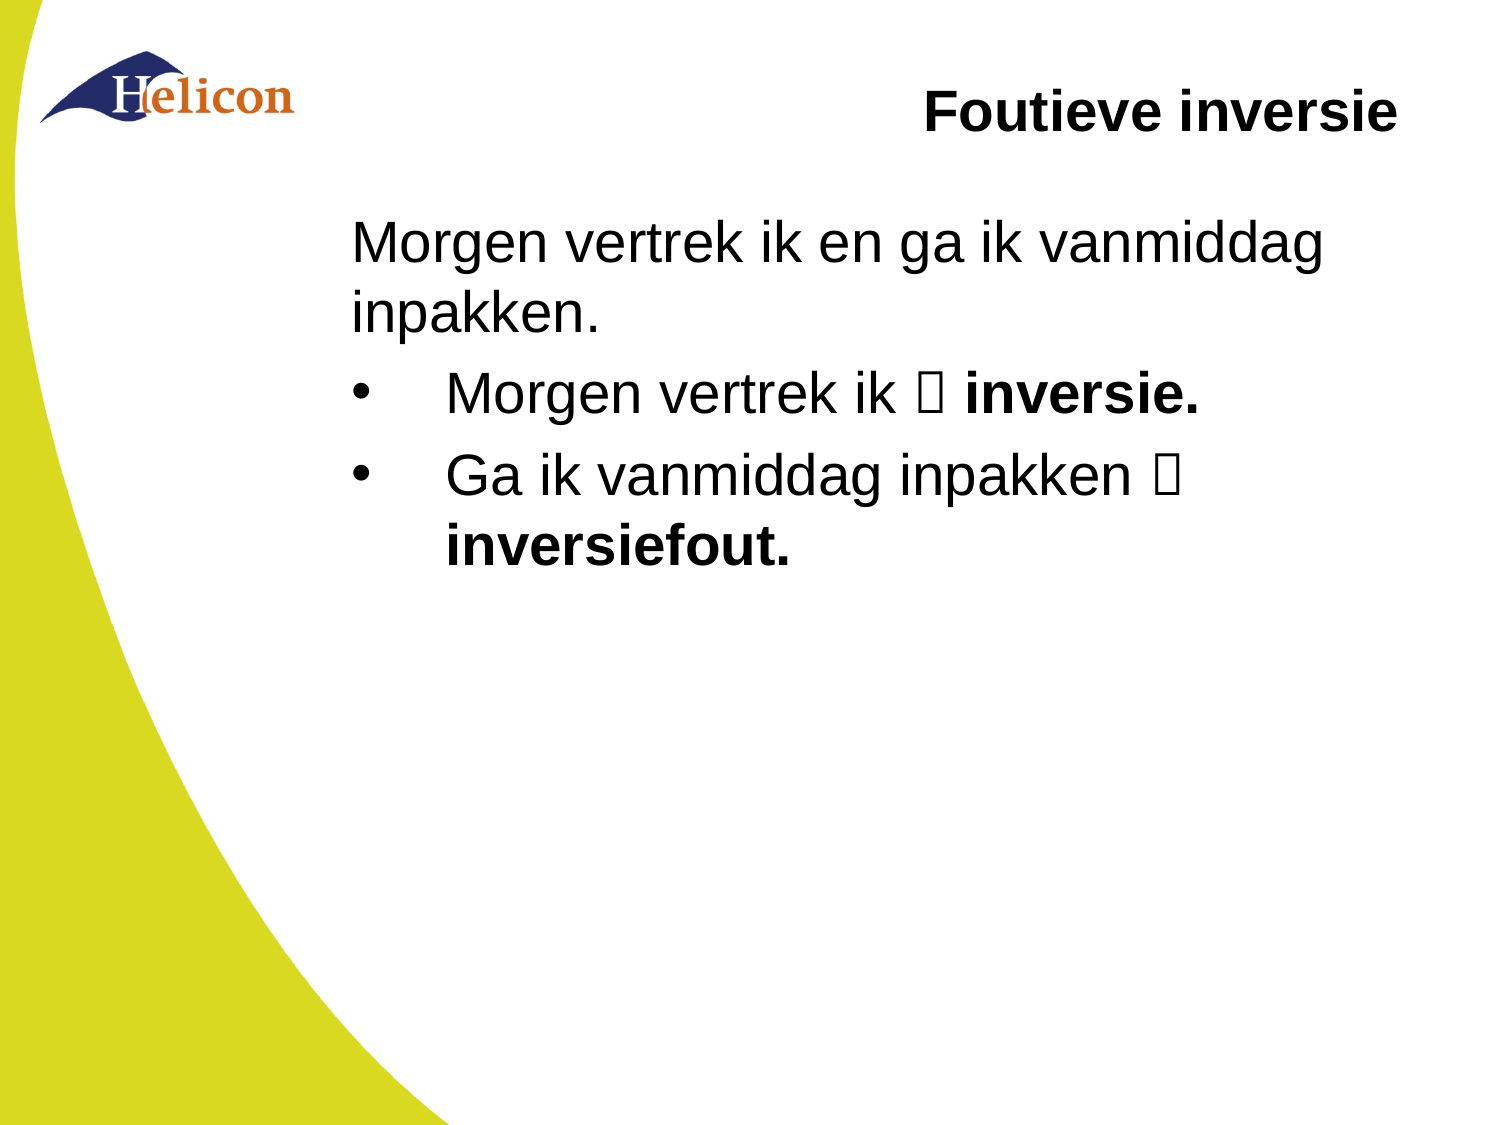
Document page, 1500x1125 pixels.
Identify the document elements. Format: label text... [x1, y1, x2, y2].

picture [0, 0, 1500, 1125]
list Morgen vertrek ik en ga ik vanmiddag inpakken. Morgen vertrek ik  inversie. Ga ik vanmiddag inpakken  inversiefout. [336, 196, 1425, 1005]
title Foutieve inversie [324, 54, 1415, 161]
